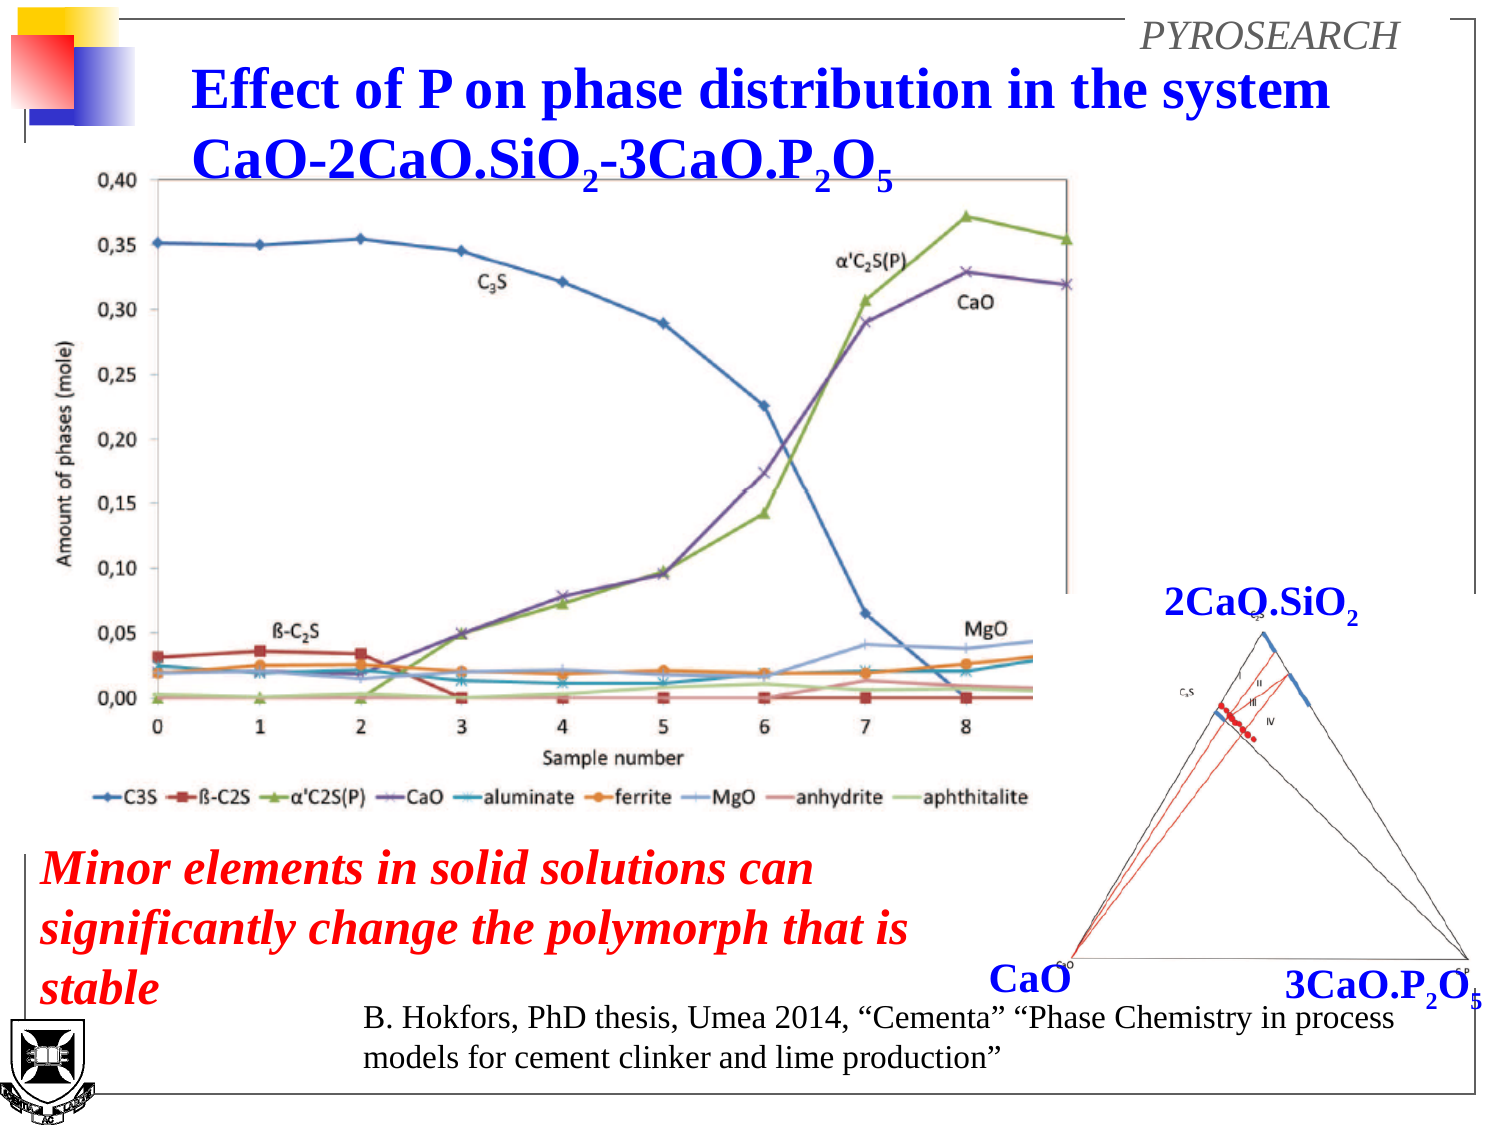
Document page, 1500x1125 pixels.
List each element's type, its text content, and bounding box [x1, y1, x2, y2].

text_box Effect of P on phase distribution in the system CaO-2CaO.SiO2-3CaO.P2O5 [177, 42, 1442, 208]
picture [9, 142, 1138, 855]
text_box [973, 566, 1500, 1016]
text_box B. Hokfors, PhD thesis, Umea 2014, “Cementa” “Phase Chemistry in process models for cement clinker and lime production” [348, 1022, 1459, 1083]
text_box Minor elements in solid solutions can significantly change the polymorph that is stable [25, 862, 970, 1022]
